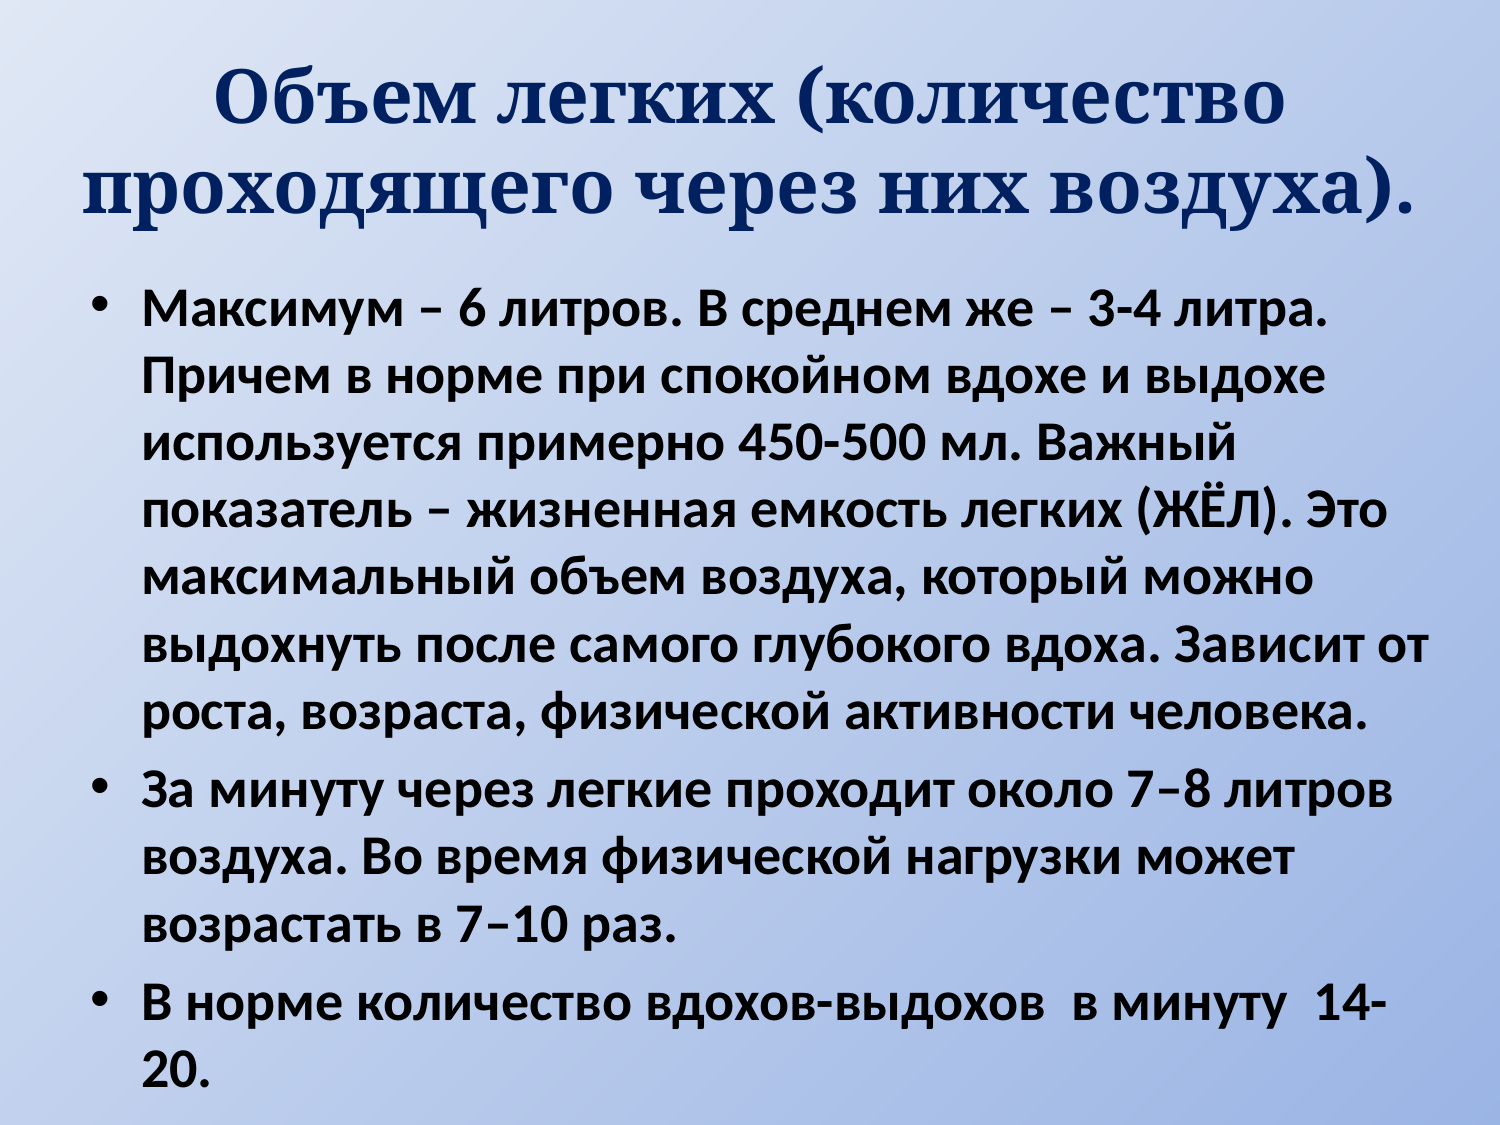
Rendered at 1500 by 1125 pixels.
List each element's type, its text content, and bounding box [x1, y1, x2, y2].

title Объем легких (количество проходящего через них воздуха). [29, 45, 1471, 233]
list Максимум – 6 литров. В среднем же – 3-4 литра. Причем в норме при спокойном вдохе и выдохе используется примерно 450-500 мл. Важный показатель – жизненная емкость легких (ЖЁЛ). Это максимальный объем воздуха, который можно выдохнуть после самого глубокого вдоха. Зависит от роста, возраста, физической активности человека. За минуту через легкие проходит около 7–8 литров воздуха. Во время физической нагрузки может возрастать в 7–10 раз. В норме количество вдохов-выдохов в минуту 14-20. [75, 262, 1447, 1125]
